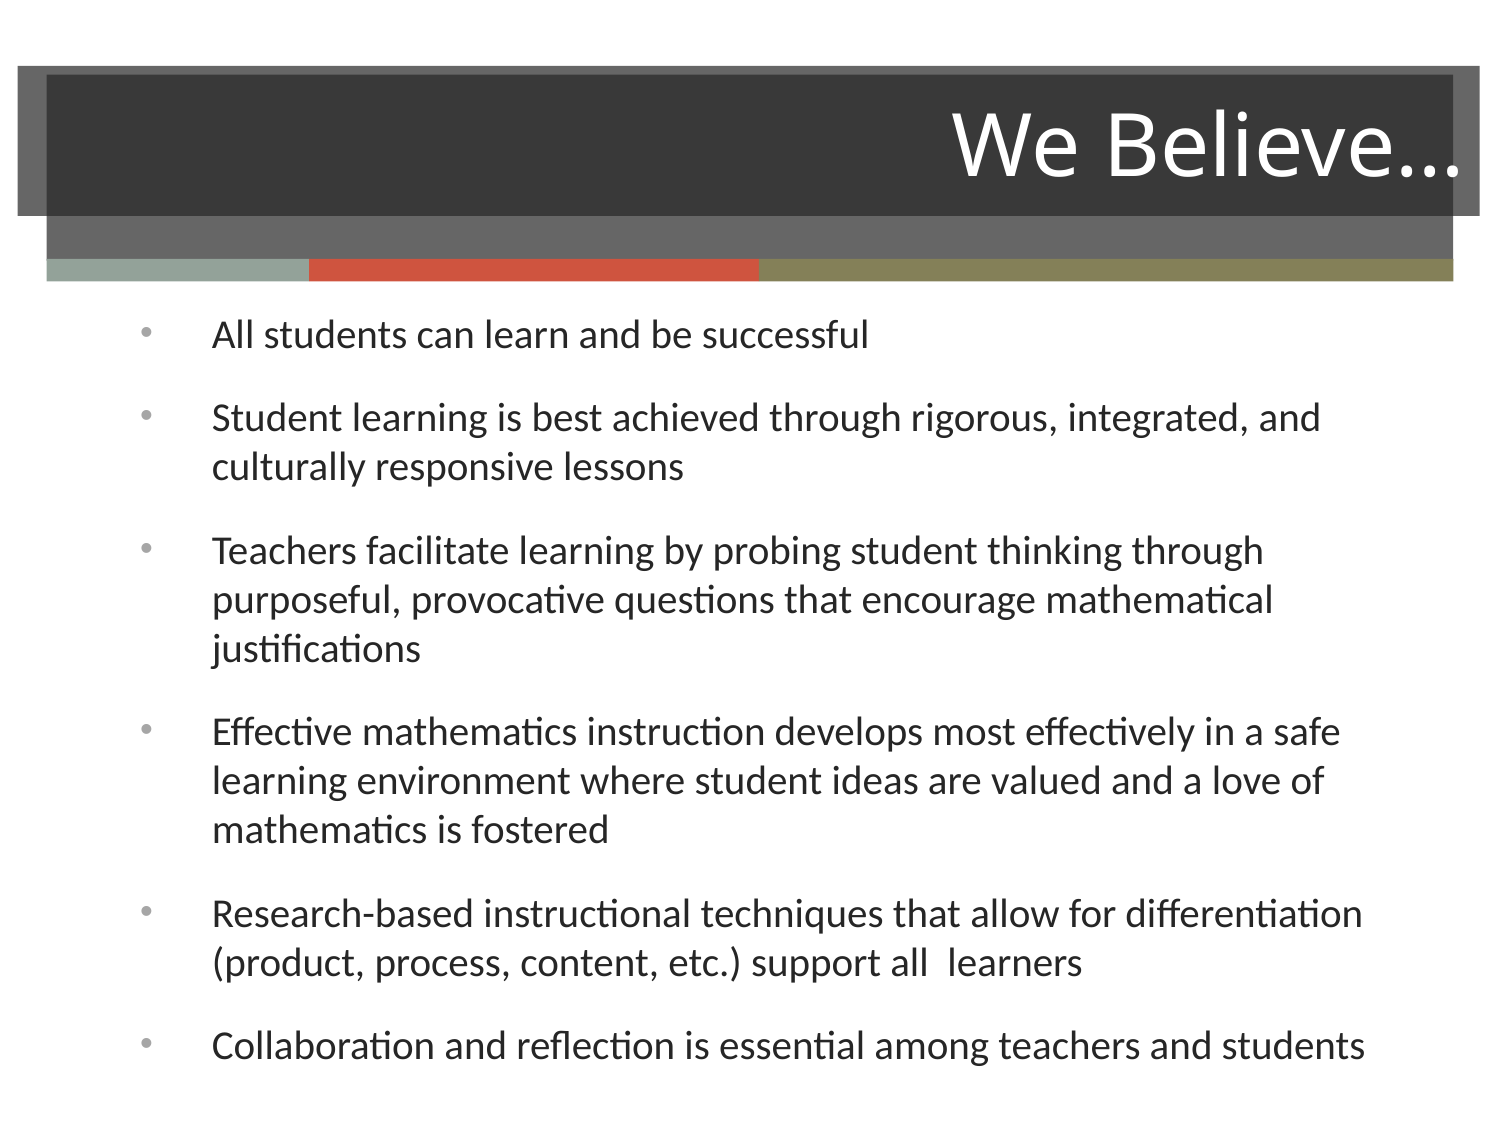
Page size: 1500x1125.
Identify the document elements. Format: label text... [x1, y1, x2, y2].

title We Believe… [17, 65, 1480, 216]
list All students can learn and be successful Student learning is best achieved through rigorous, integrated, and culturally responsive lessons Teachers facilitate learning by probing student thinking through purposeful, provocative questions that encourage mathematical justifications Effective mathematics instruction develops most effectively in a safe learning environment where student ideas are valued and a love of mathematics is fostered Research-based instructional techniques that allow for differentiation (product, process, content, etc.) support all learners Collaboration and reflection is essential among teachers and students [125, 299, 1432, 1092]
